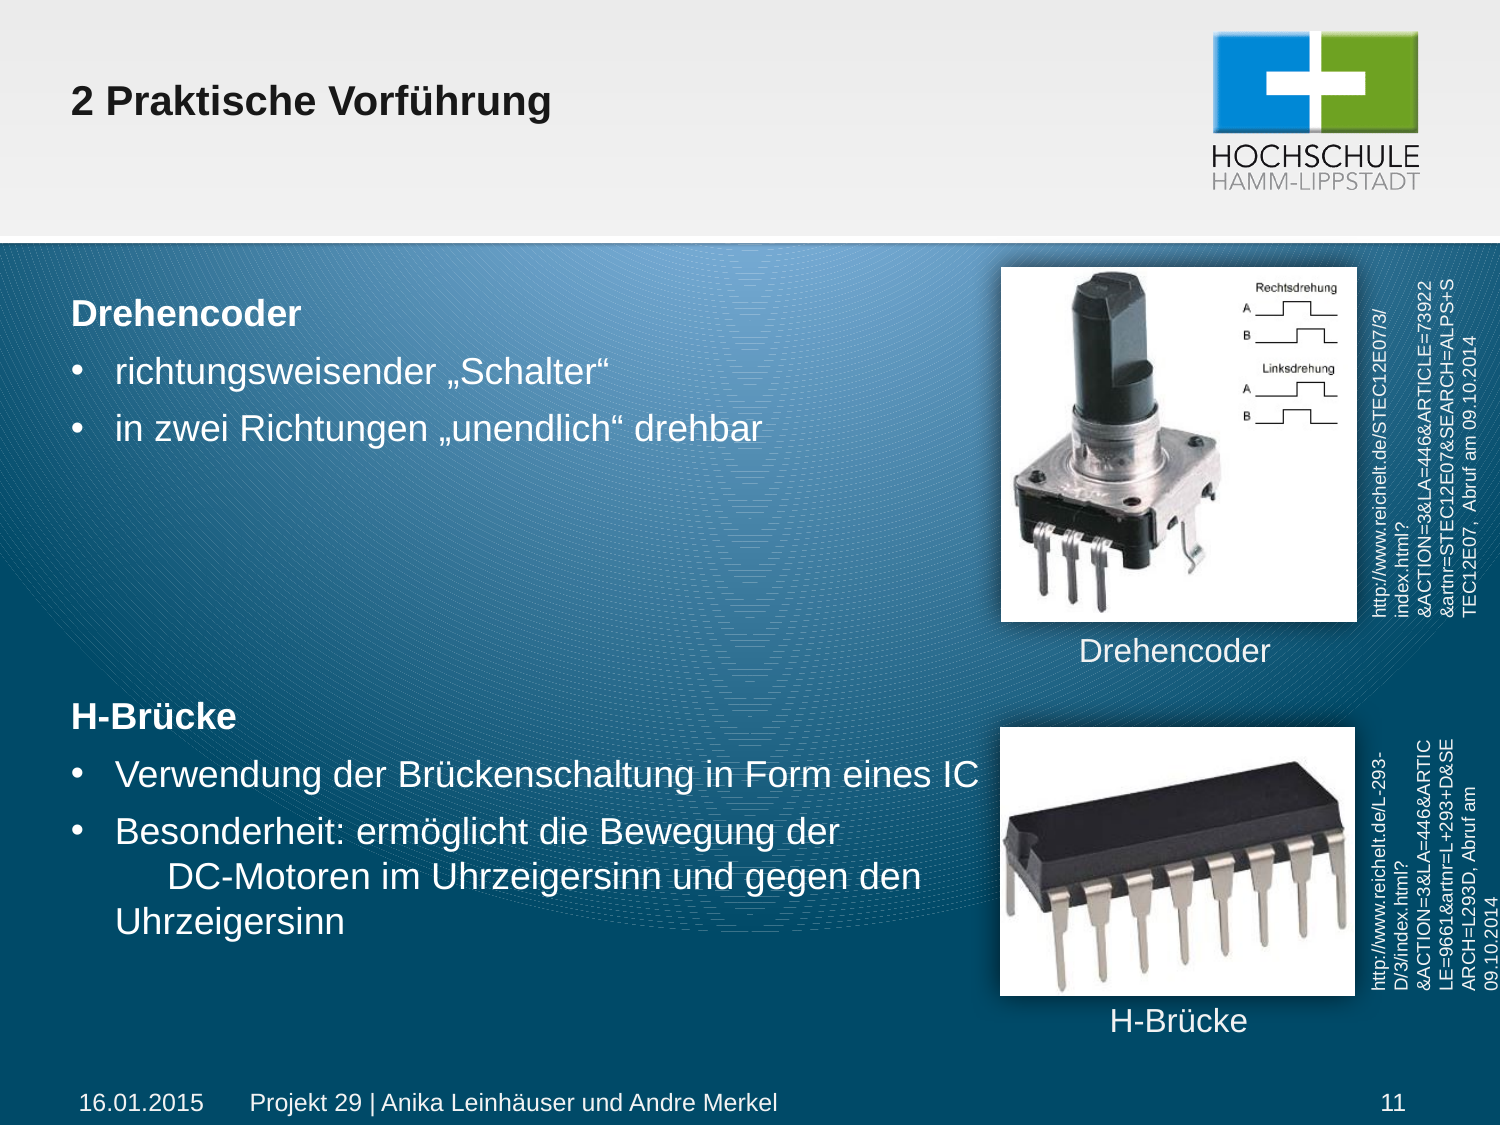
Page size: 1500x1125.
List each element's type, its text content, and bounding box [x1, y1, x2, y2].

footer Projekt 29 | Anika Leinhäuser und Andre Merkel [242, 1080, 922, 1117]
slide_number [70, 1080, 242, 1117]
picture [1001, 267, 1357, 622]
text_box H-Brücke [989, 991, 1369, 1047]
text_box http://www.reichelt.de/L-293-D/3/index.html?&ACTION=3&LA=446&ARTICLE=9661&artnr=L+293+D&SEARCH=L293D, Abruf am 09.10.2014 [1359, 720, 1500, 1007]
slide_number 11 [1300, 1080, 1422, 1117]
text_box http://www.reichelt.de/STEC12E07/3/index.html?&ACTION=3&LA=446&ARTICLE=73922&artnr=STEC12E07&SEARCH=ALPS+STEC12E07, Abruf am 09.10.2014 [1359, 257, 1487, 634]
list Drehencoder richtungsweisender „Schalter“ in zwei Richtungen „unendlich“ drehbar H-Brücke Verwendung der Brückenschaltung in Form eines IC Besonderheit: ermöglicht die Bewegung der DC-Motoren im Uhrzeigersinn und gegen den Uhrzeigersinn [70, 289, 986, 1048]
picture [1000, 727, 1354, 995]
title 2 Praktische Vorführung [487, 23, 1424, 225]
text_box [10, 0, 487, 322]
text_box Drehencoder [985, 621, 1365, 677]
